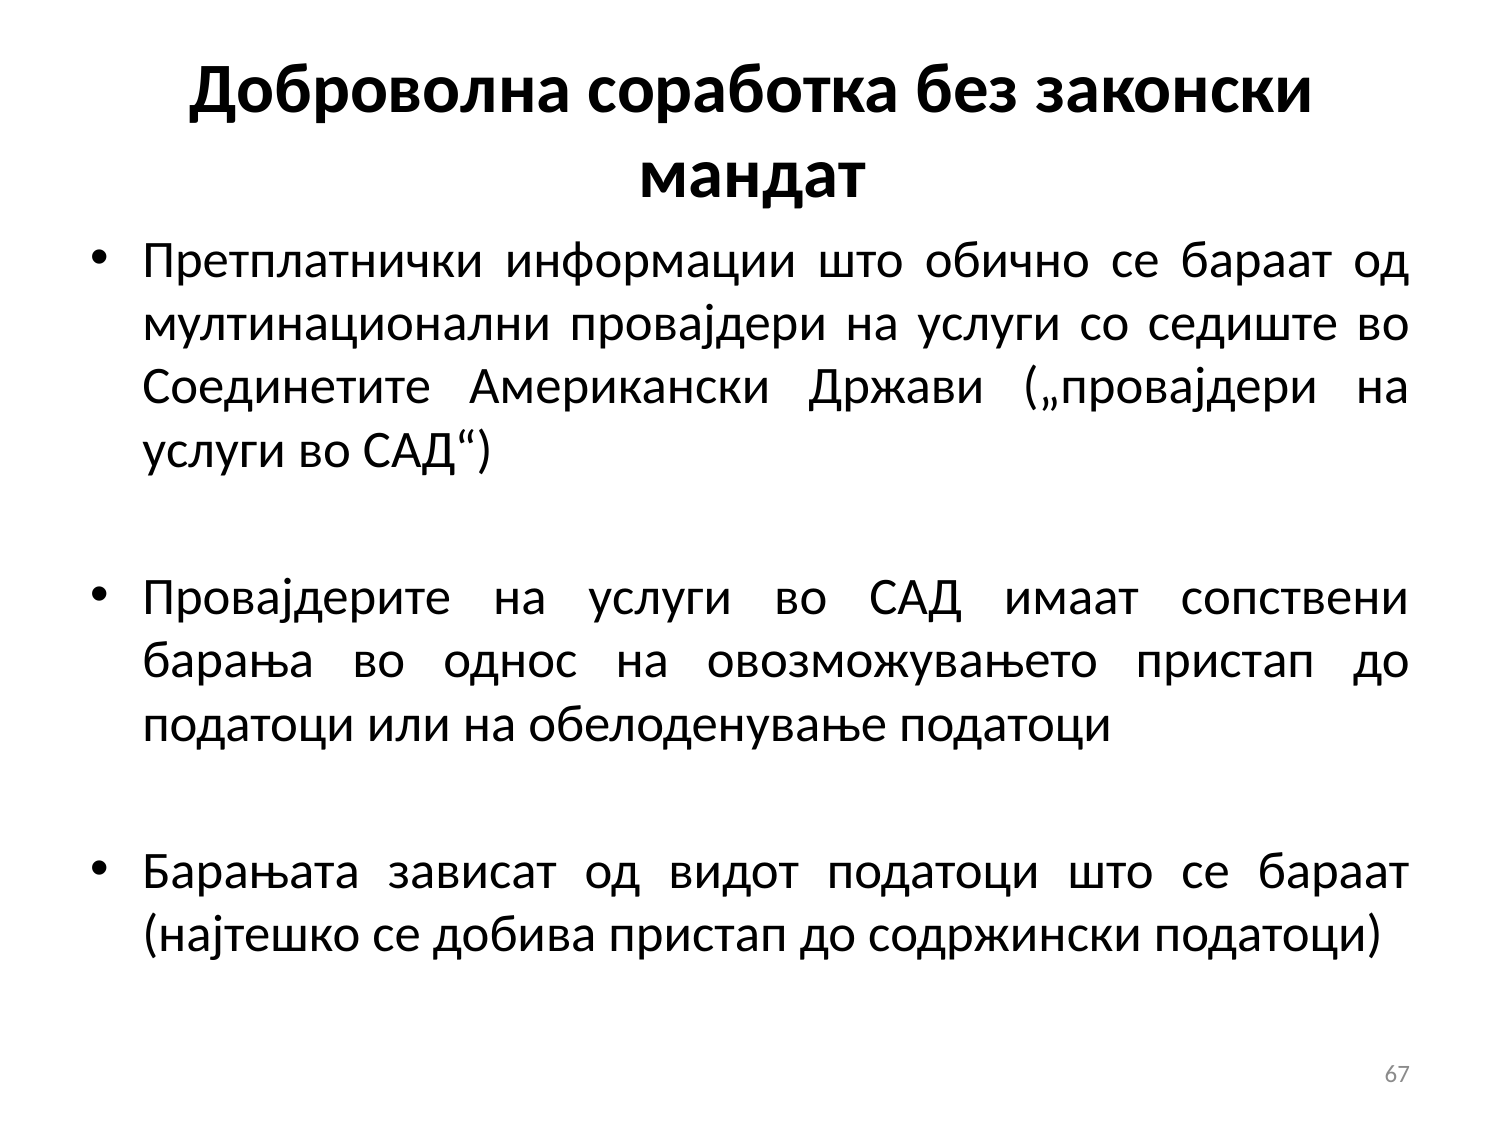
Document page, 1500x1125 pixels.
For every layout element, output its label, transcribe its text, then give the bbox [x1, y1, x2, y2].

list Претплатнички информации што обично се бараат од мултинационални провајдери на услуги со седиште во Соединетите Американски Држави („провајдери на услуги во САД“) Провајдерите на услуги во САД имаат сопствени барања во однос на овозможувањето пристап до податоци или на обелоденување податоци Барањата зависат од видот податоци што се бараат (најтешко се добива пристап до содржински податоци) [75, 223, 1425, 1018]
title Доброволна соработка без законски мандат [53, 34, 1451, 223]
slide_number 67 [1074, 1042, 1425, 1103]
